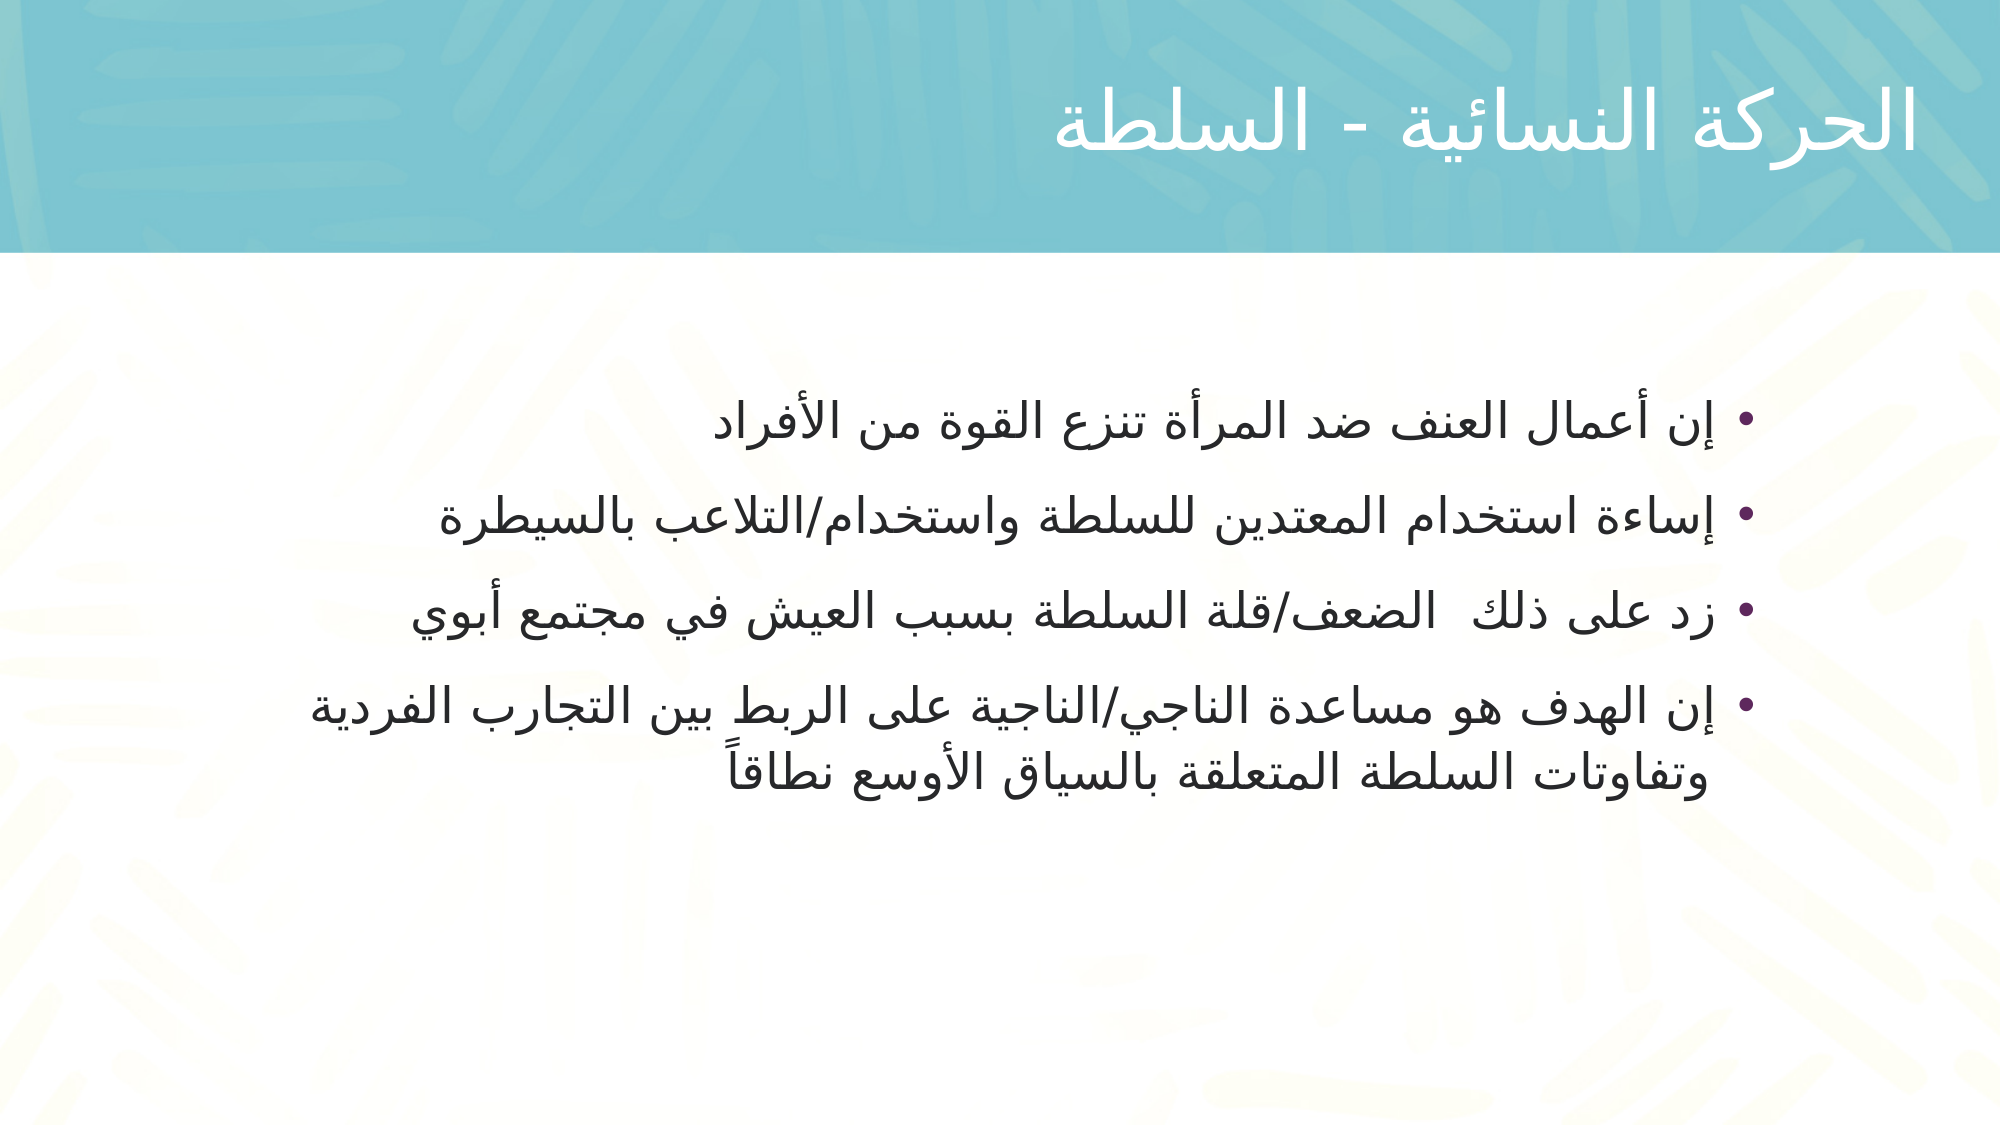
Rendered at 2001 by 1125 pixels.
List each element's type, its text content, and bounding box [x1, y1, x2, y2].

title الحركة النسائية - السلطة [61, 33, 1938, 220]
picture [0, 0, 2000, 1125]
list إن أعمال العنف ضد المرأة تنزع القوة من الأفراد إساءة استخدام المعتدين للسلطة واستخدام/التلاعب بالسيطرة زد على ذلك الضعف/قلة السلطة بسبب العيش في مجتمع أبوي إن الهدف هو مساعدة الناجي/الناجية على الربط بين التجارب الفردية وتفاوتات السلطة المتعلقة بالسياق الأوسع نطاقاً [167, 374, 1763, 1036]
